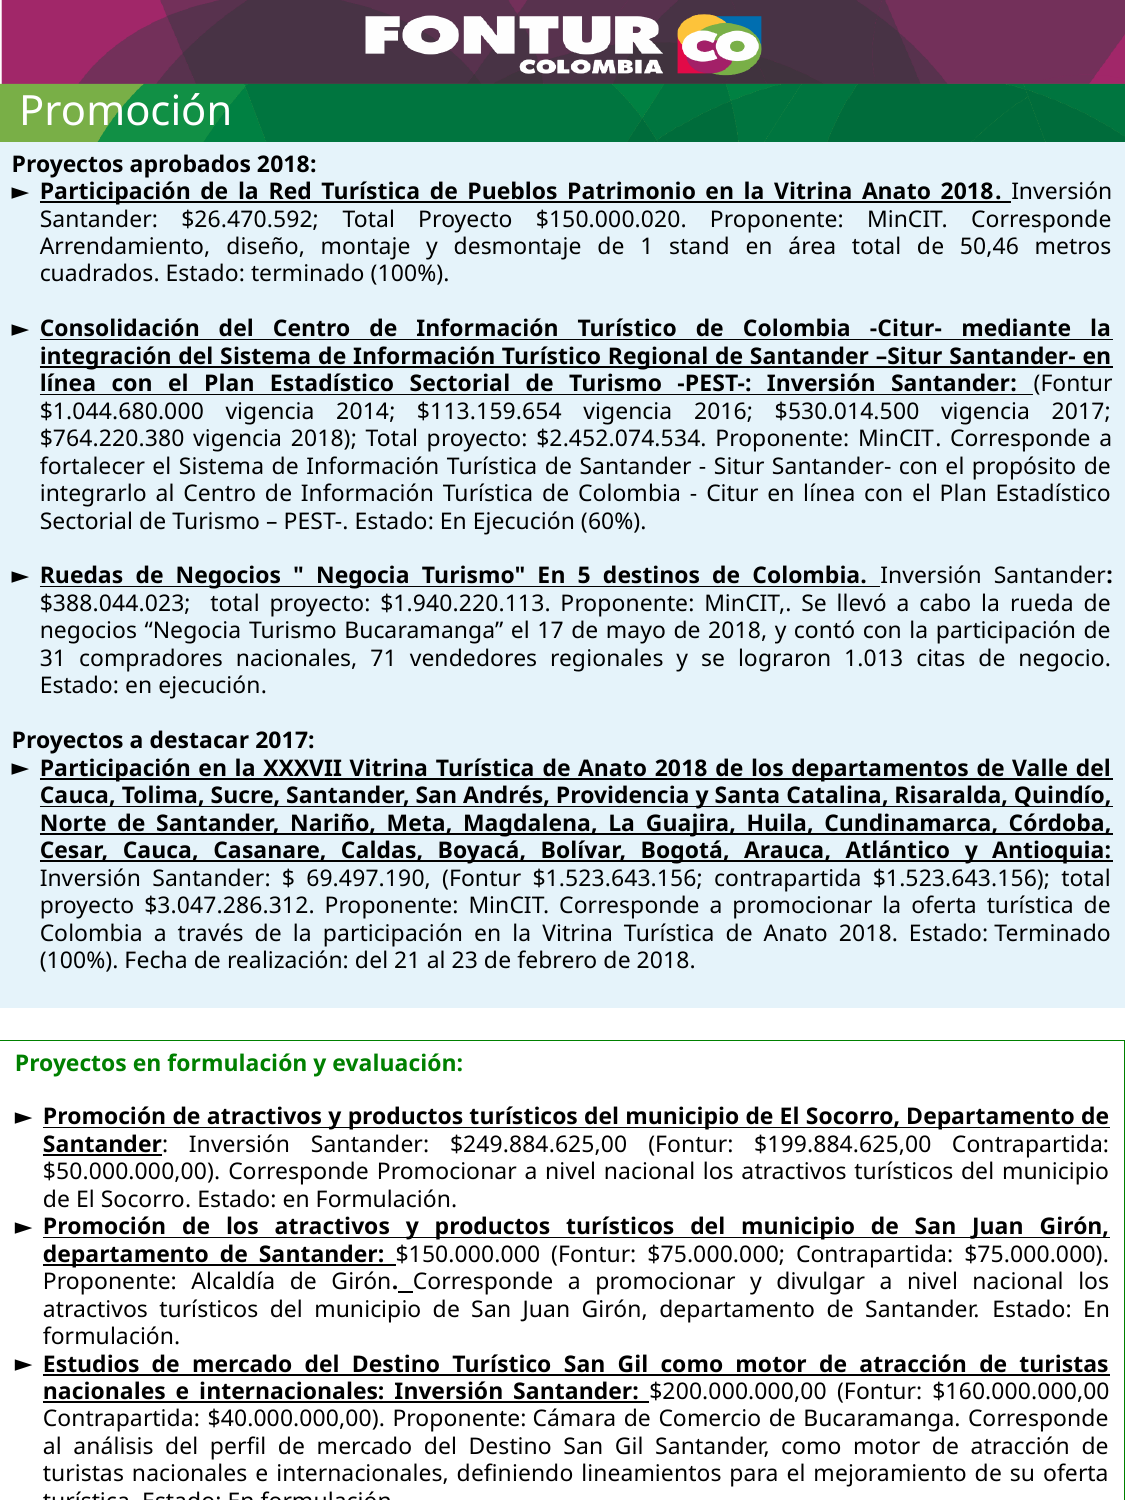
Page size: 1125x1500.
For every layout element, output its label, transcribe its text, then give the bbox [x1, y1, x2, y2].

text_box Proyectos aprobados 2018: Participación de la Red Turística de Pueblos Patrimonio en la Vitrina Anato 2018. Inversión Santander: $26.470.592; Total Proyecto $150.000.020. Proponente: MinCIT. Corresponde Arrendamiento, diseño, montaje y desmontaje de 1 stand en área total de 50,46 metros cuadrados. Estado: terminado (100%). Consolidación del Centro de Información Turístico de Colombia -Citur- mediante la integración del Sistema de Información Turístico Regional de Santander –Situr Santander- en línea con el Plan Estadístico Sectorial de Turismo -PEST-: Inversión Santander: (Fontur $1.044.680.000 vigencia 2014; $113.159.654 vigencia 2016; $530.014.500 vigencia 2017; $764.220.380 vigencia 2018); Total proyecto: $2.452.074.534. Proponente: MinCIT. Corresponde a fortalecer el Sistema de Información Turística de Santander - Situr Santander- con el propósito de integrarlo al Centro de Información Turística de Colombia - Citur en línea con el Plan Estadístico Sectorial de Turismo – PEST-. Estado: En Ejecución (60%). Ruedas de Negocios " Negocia Turismo" En 5 destinos de Colombia. Inversión Santander: $388.044.023; total proyecto: $1.940.220.113. Proponente: MinCIT,. Se llevó a cabo la rueda de negocios “Negocia Turismo Bucaramanga” el 17 de mayo de 2018, y contó con la participación de 31 compradores nacionales, 71 vendedores regionales y se lograron 1.013 citas de negocio. Estado: en ejecución. Proyectos a destacar 2017: Participación en la XXXVII Vitrina Turística de Anato 2018 de los departamentos de Valle del Cauca, Tolima, Sucre, Santander, San Andrés, Providencia y Santa Catalina, Risaralda, Quindío, Norte de Santander, Nariño, Meta, Magdalena, La Guajira, Huila, Cundinamarca, Córdoba, Cesar, Cauca, Casanare, Caldas, Boyacá, Bolívar, Bogotá, Arauca, Atlántico y Antioquia: Inversión Santander: $ 69.497.190, (Fontur $1.523.643.156; contrapartida $1.523.643.156); total proyecto $3.047.286.312. Proponente: MinCIT. Corresponde a promocionar la oferta turística de Colombia a través de la participación en la Vitrina Turística de Anato 2018. Estado: Terminado (100%). Fecha de realización: del 21 al 23 de febrero de 2018. [0, 142, 1125, 1008]
picture [0, 0, 1125, 142]
text_box Proyectos en formulación y evaluación: Promoción de atractivos y productos turísticos del municipio de El Socorro, Departamento de Santander: Inversión Santander: $249.884.625,00 (Fontur: $199.884.625,00 Contrapartida: $50.000.000,00). Corresponde Promocionar a nivel nacional los atractivos turísticos del municipio de El Socorro. Estado: en Formulación. Promoción de los atractivos y productos turísticos del municipio de San Juan Girón, departamento de Santander: $150.000.000 (Fontur: $75.000.000; Contrapartida: $75.000.000). Proponente: Alcaldía de Girón. Corresponde a promocionar y divulgar a nivel nacional los atractivos turísticos del municipio de San Juan Girón, departamento de Santander. Estado: En formulación. Estudios de mercado del Destino Turístico San Gil como motor de atracción de turistas nacionales e internacionales: Inversión Santander: $200.000.000,00 (Fontur: $160.000.000,00 Contrapartida: $40.000.000,00). Proponente: Cámara de Comercio de Bucaramanga. Corresponde al análisis del perfil de mercado del Destino San Gil Santander, como motor de atracción de turistas nacionales e internacionales, definiendo lineamientos para el mejoramiento de su oferta turística. Estado: En formulación. [0, 1040, 1125, 1500]
